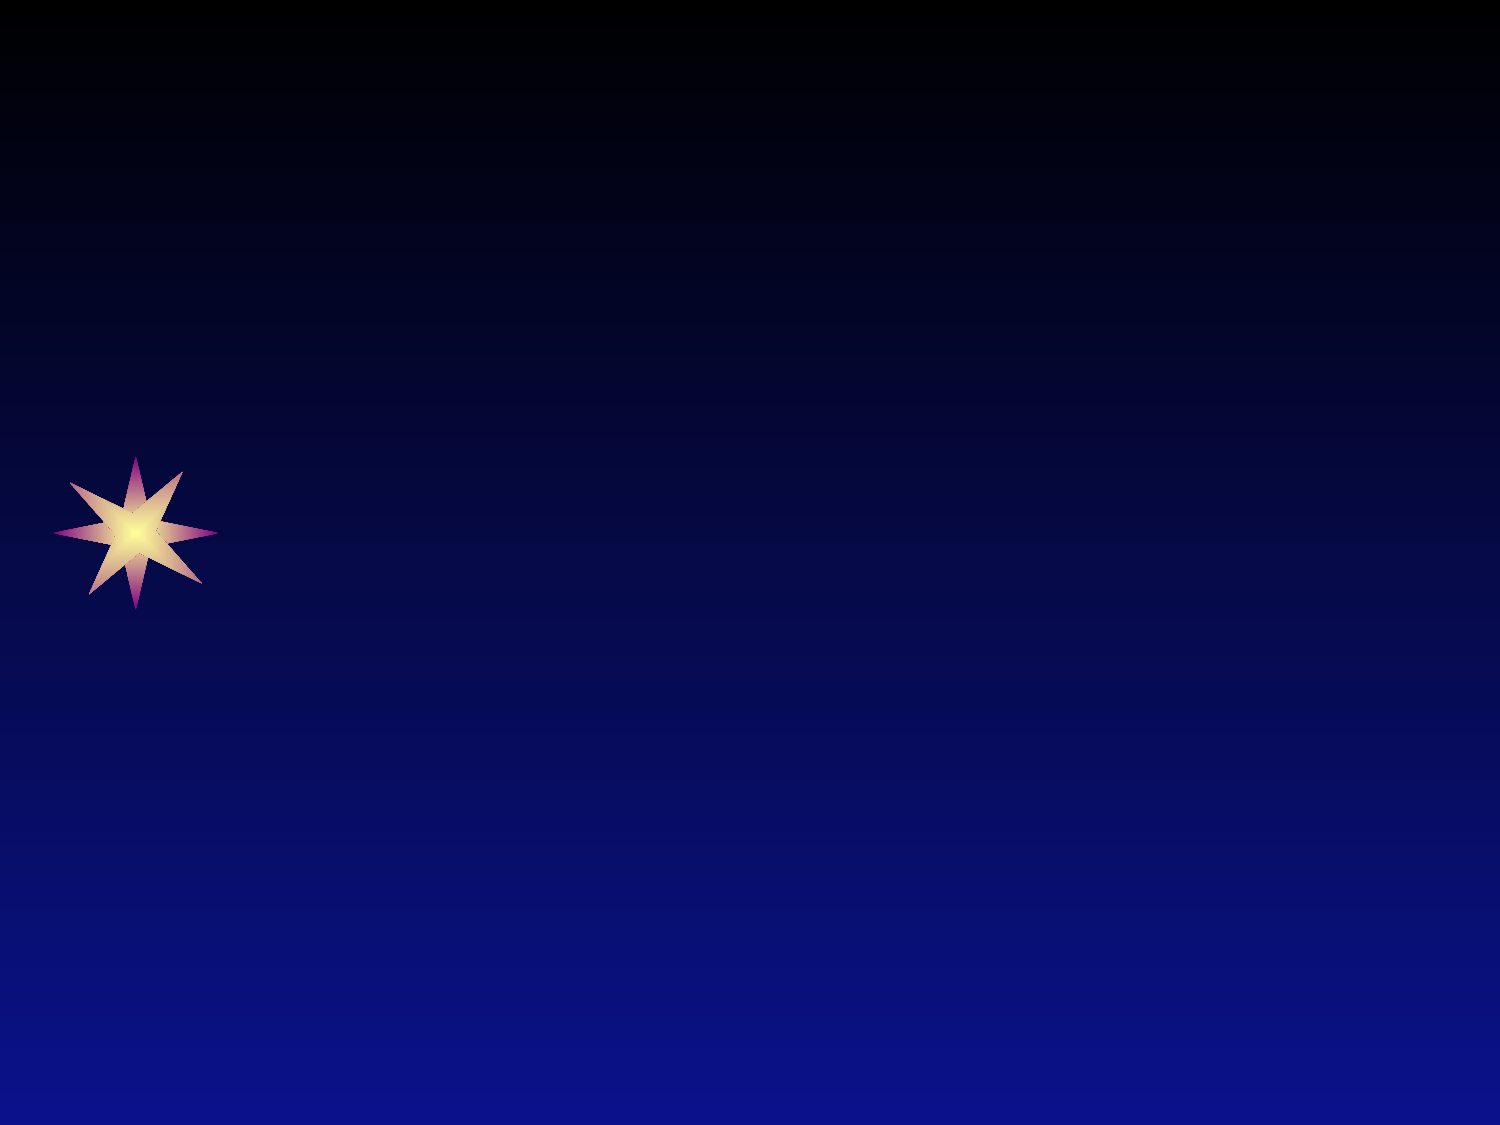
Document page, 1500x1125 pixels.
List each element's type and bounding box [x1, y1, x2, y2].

text_box [52, 455, 219, 611]
